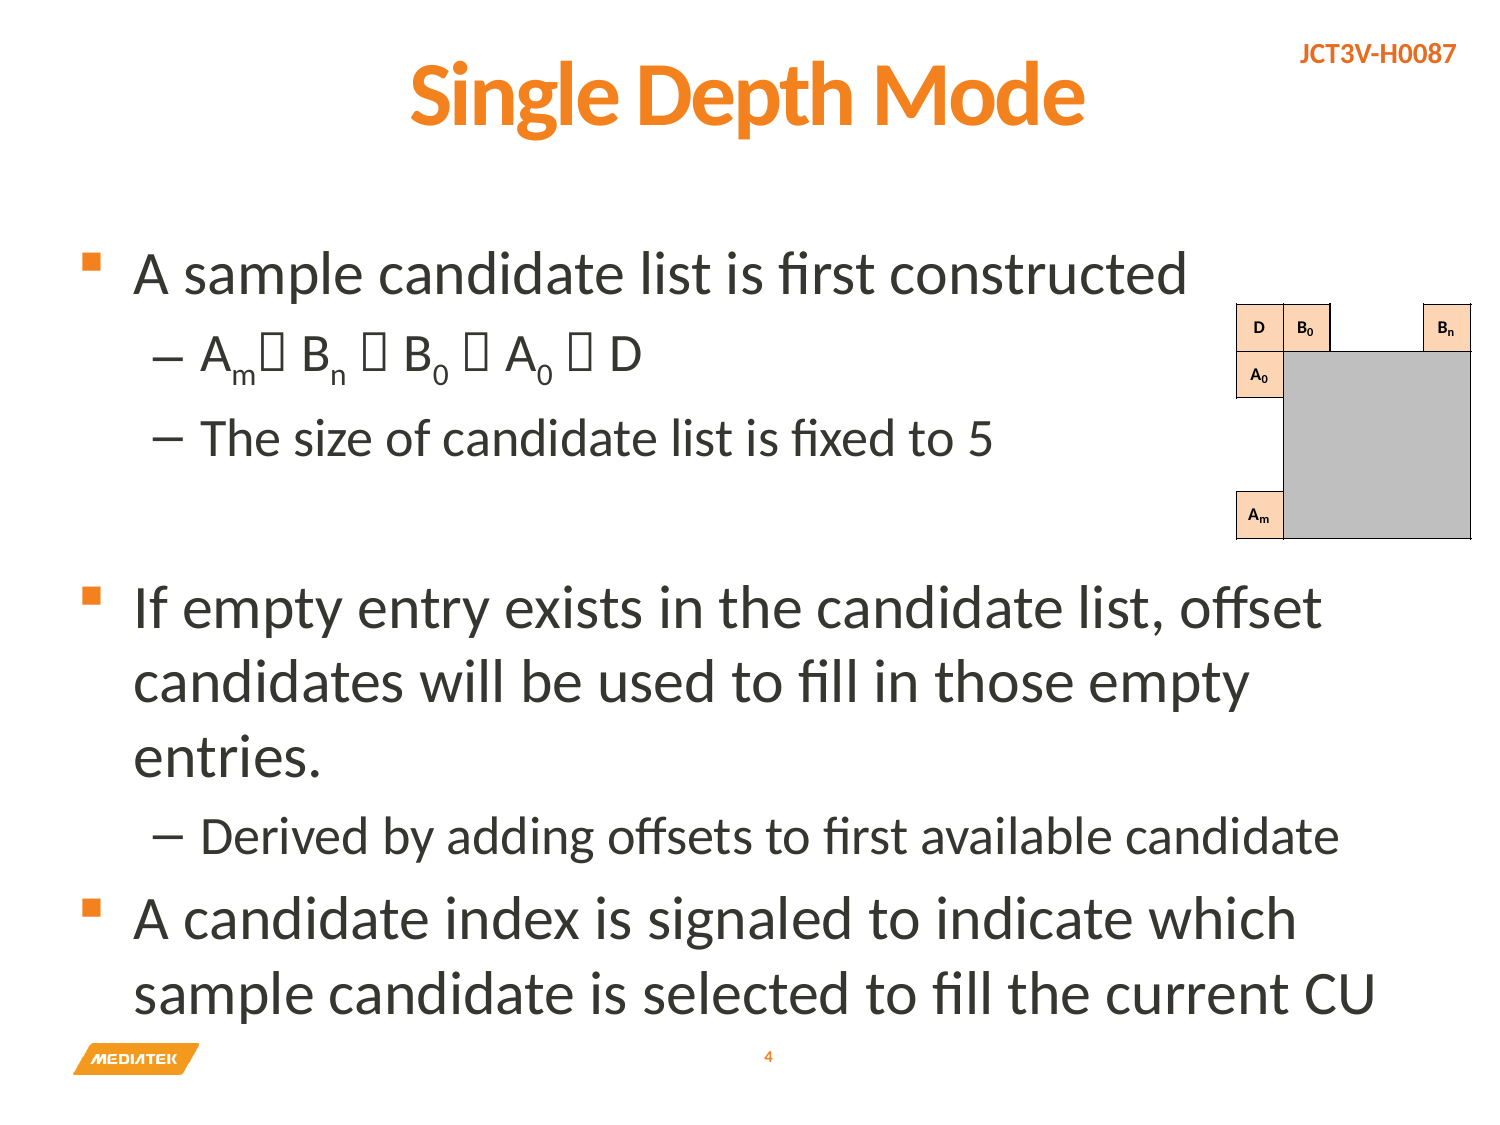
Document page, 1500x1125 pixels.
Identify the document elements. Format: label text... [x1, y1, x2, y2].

title Single Depth Mode [87, 47, 1410, 200]
picture [1222, 290, 1483, 551]
list A sample candidate list is first constructed Am Bn  B0  A0  D The size of candidate list is fixed to 5 If empty entry exists in the candidate list, offset candidates will be used to fill in those empty entries. Derived by adding offsets to first available candidate A candidate index is signaled to indicate which sample candidate is selected to fill the current CU [62, 224, 1424, 1050]
picture [73, 1050, 199, 1075]
slide_number 4 [711, 1022, 788, 1089]
